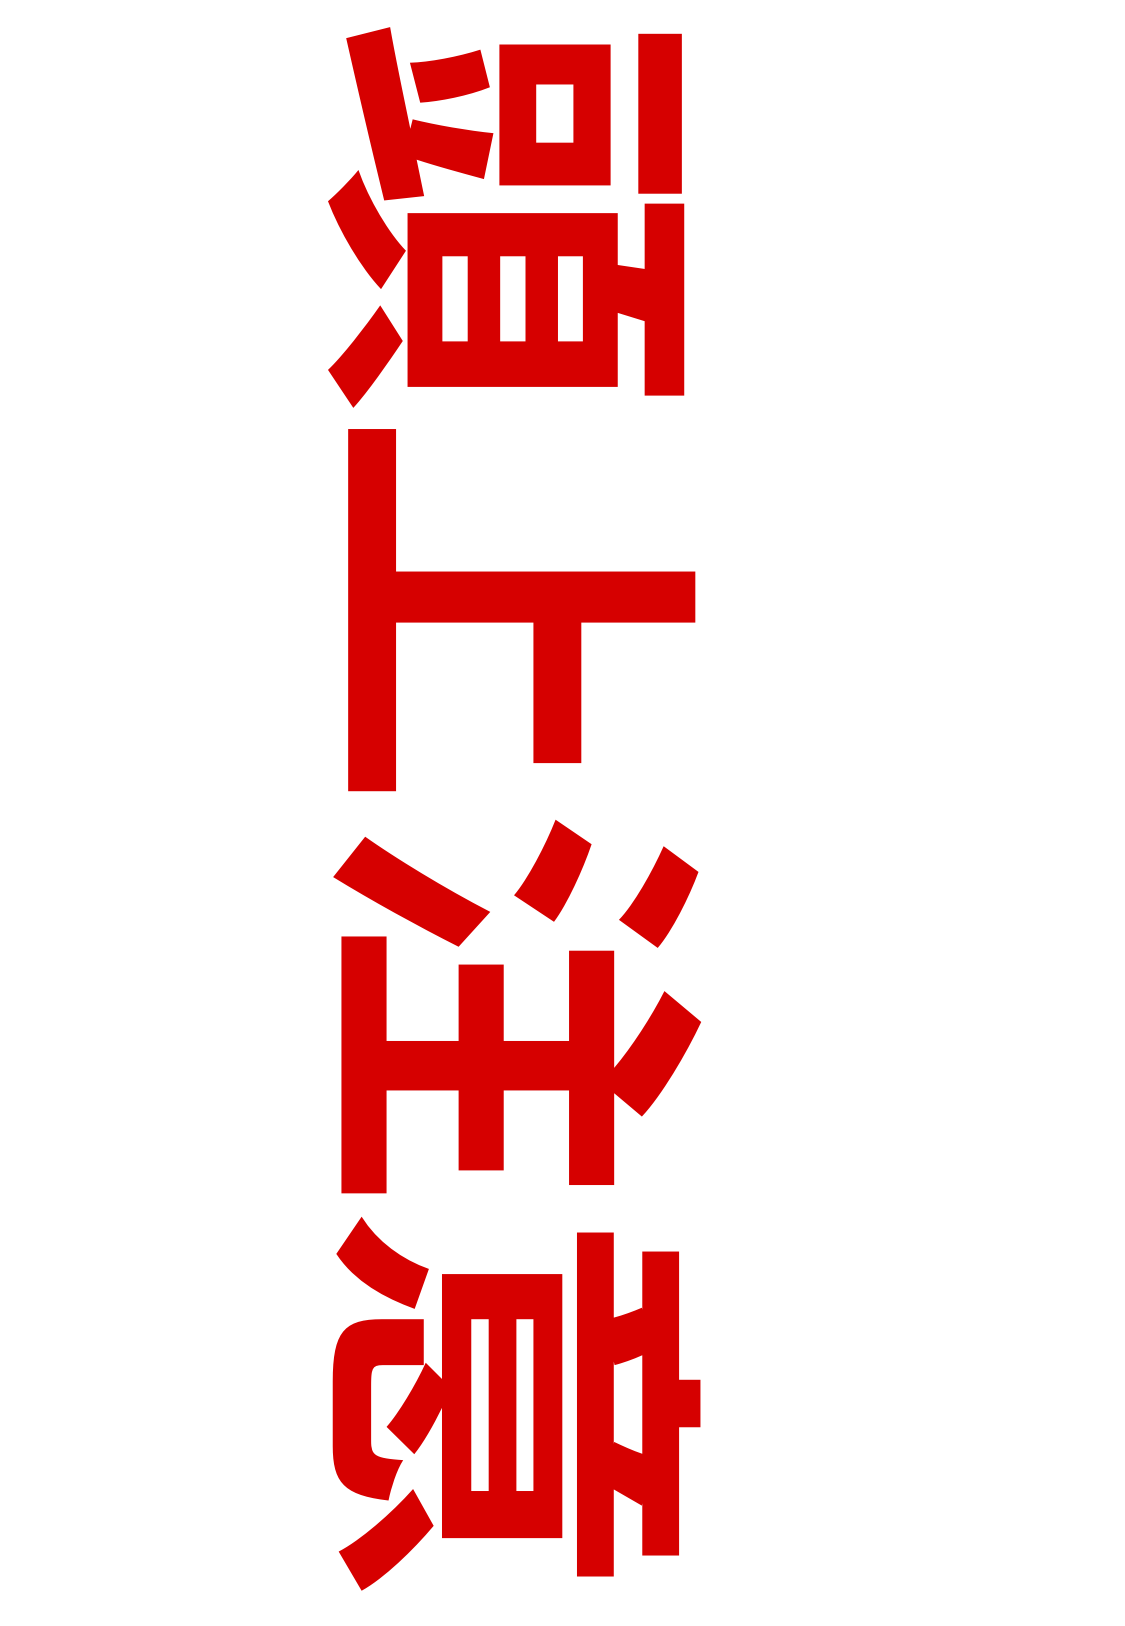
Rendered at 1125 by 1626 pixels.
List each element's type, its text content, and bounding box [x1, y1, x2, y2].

text_box 頭上注意 [278, 0, 814, 1619]
